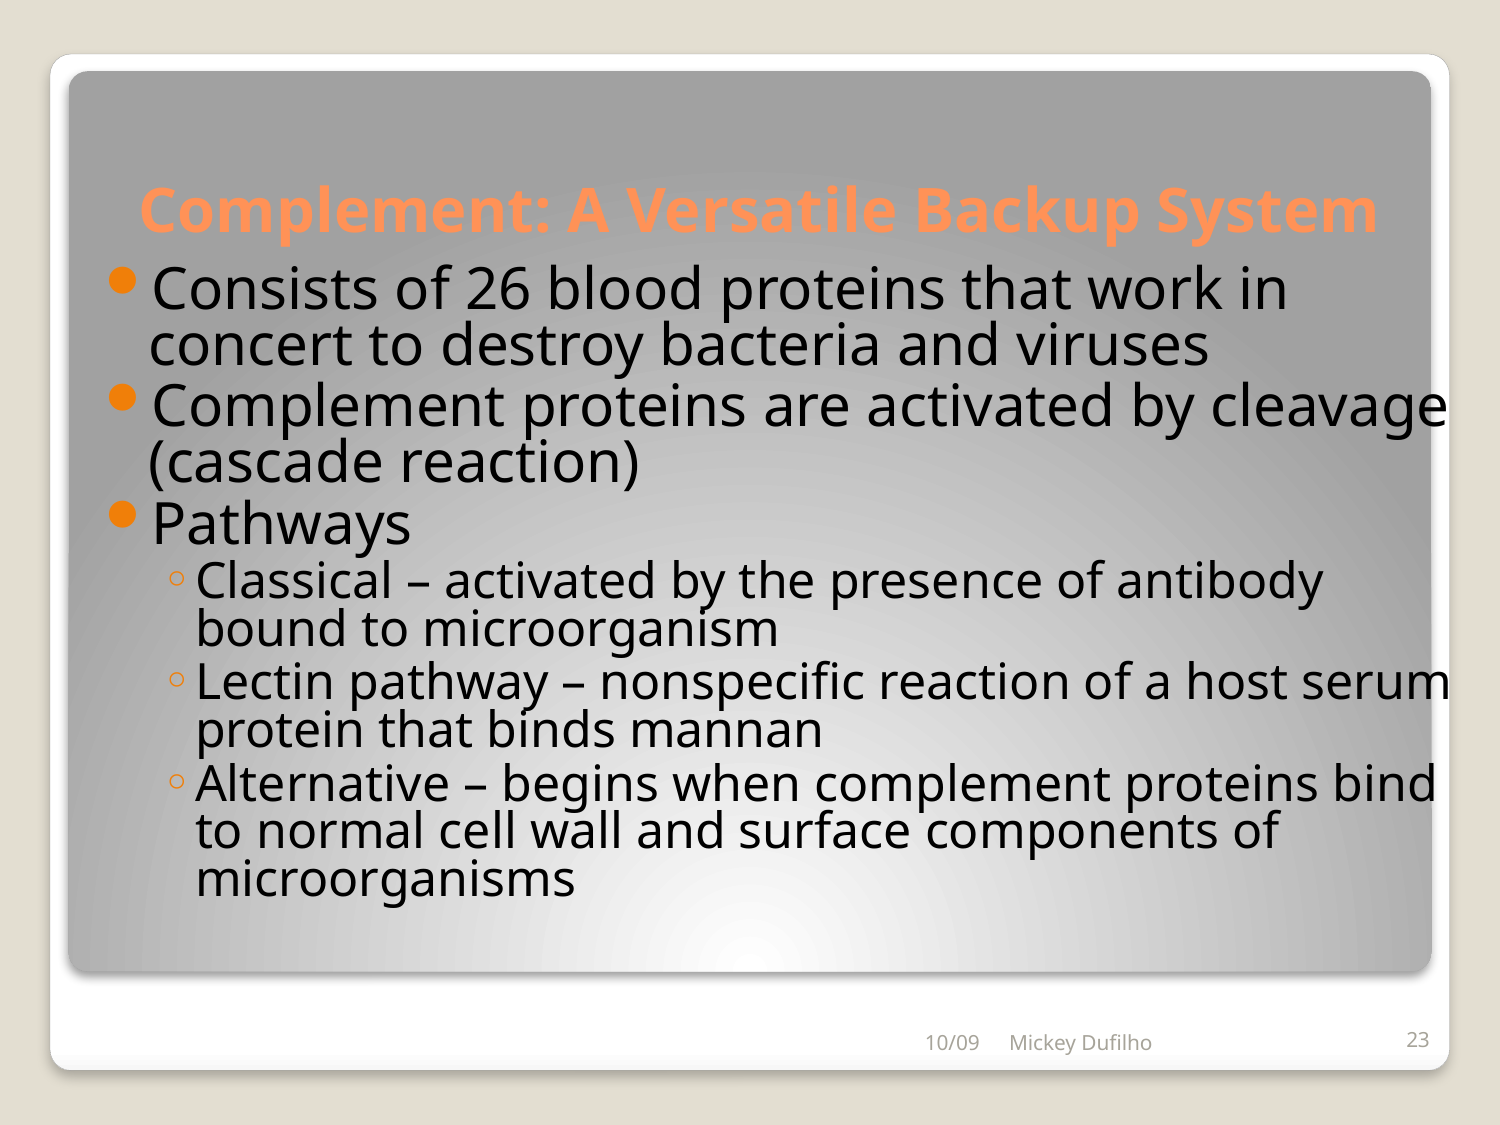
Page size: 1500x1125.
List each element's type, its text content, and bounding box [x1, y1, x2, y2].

title Complement: A Versatile Backup System [123, 90, 1399, 249]
list Consists of 26 blood proteins that work in concert to destroy bacteria and viruses Complement proteins are activated by cleavage (cascade reaction) Pathways Classical – activated by the presence of antibody bound to microorganism Lectin pathway – nonspecific reaction of a host serum protein that binds mannan Alternative – begins when complement proteins bind to normal cell wall and surface components of microorganisms [75, 249, 1475, 925]
slide_number 10/09 [619, 1002, 994, 1063]
footer Mickey Dufilho [994, 1002, 1369, 1063]
slide_number 23 [1369, 1002, 1445, 1063]
